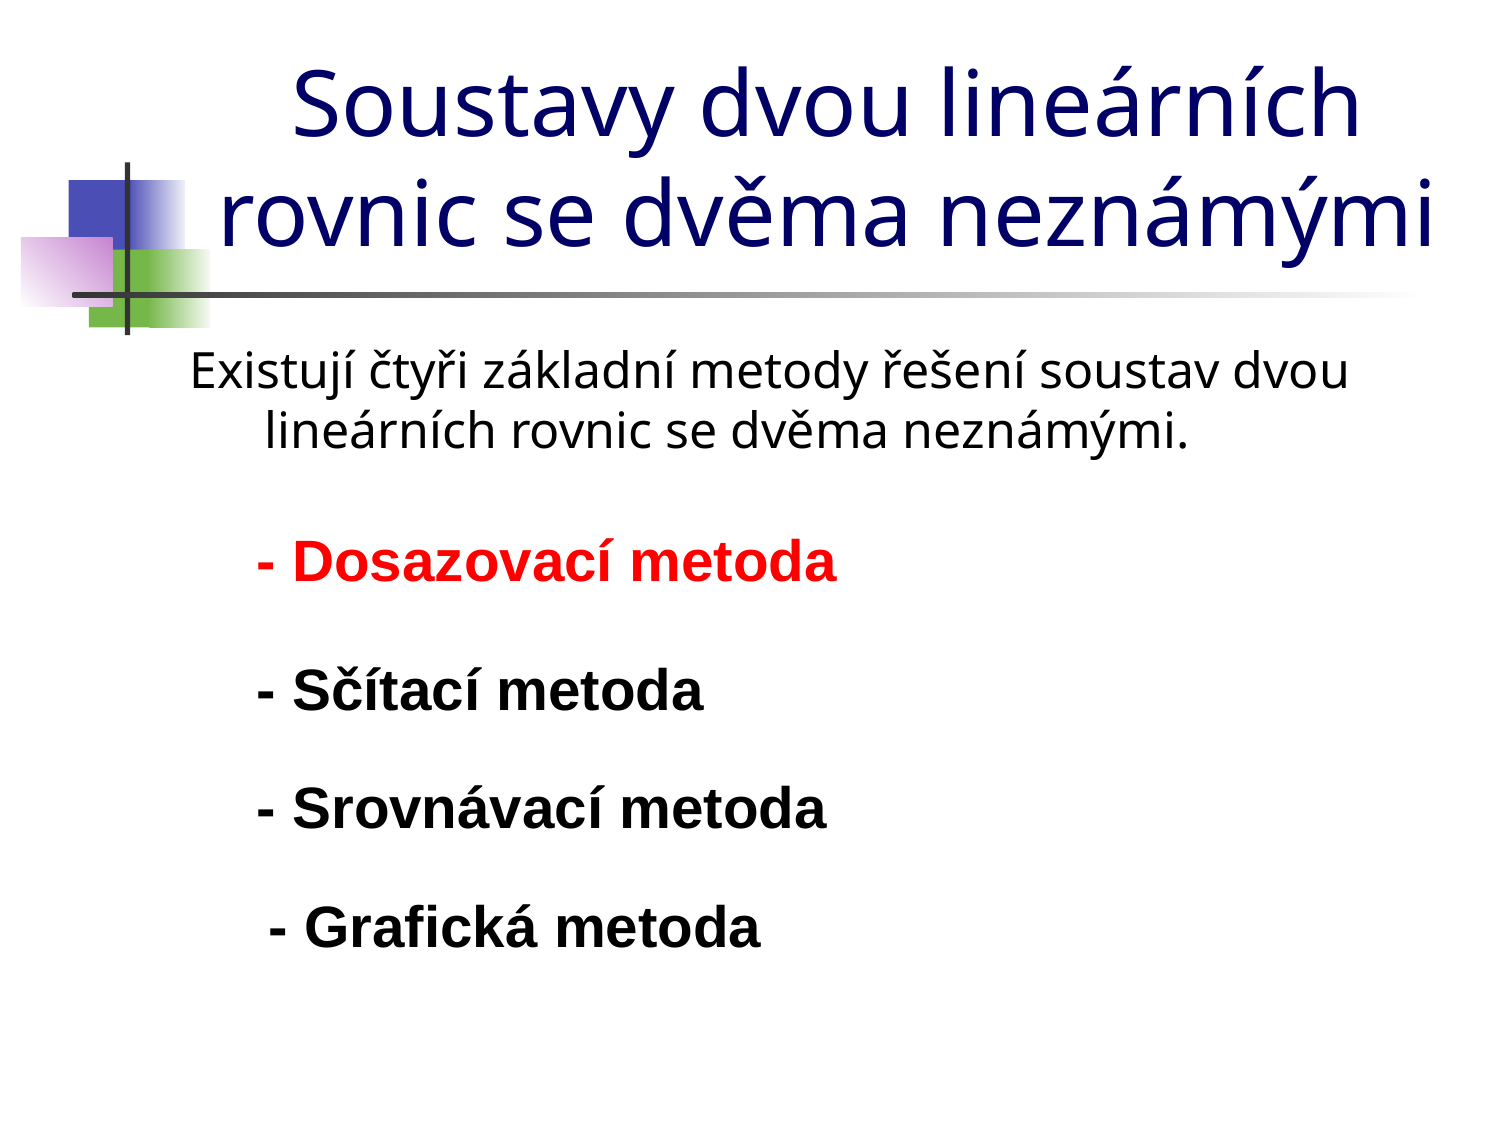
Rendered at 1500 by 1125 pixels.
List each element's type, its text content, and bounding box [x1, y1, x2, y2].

text_box - Dosazovací metoda [242, 515, 1176, 600]
text_box - Grafická metoda [253, 881, 1187, 967]
list Existují čtyři základní metody řešení soustav dvou lineárních rovnic se dvěma neznámými. [159, 330, 1424, 469]
text_box - Srovnávací metoda [242, 763, 1176, 848]
title Soustavy dvou lineárních rovnic se dvěma neznámými [188, 34, 1468, 276]
text_box - Sčítací metoda [242, 645, 1176, 730]
